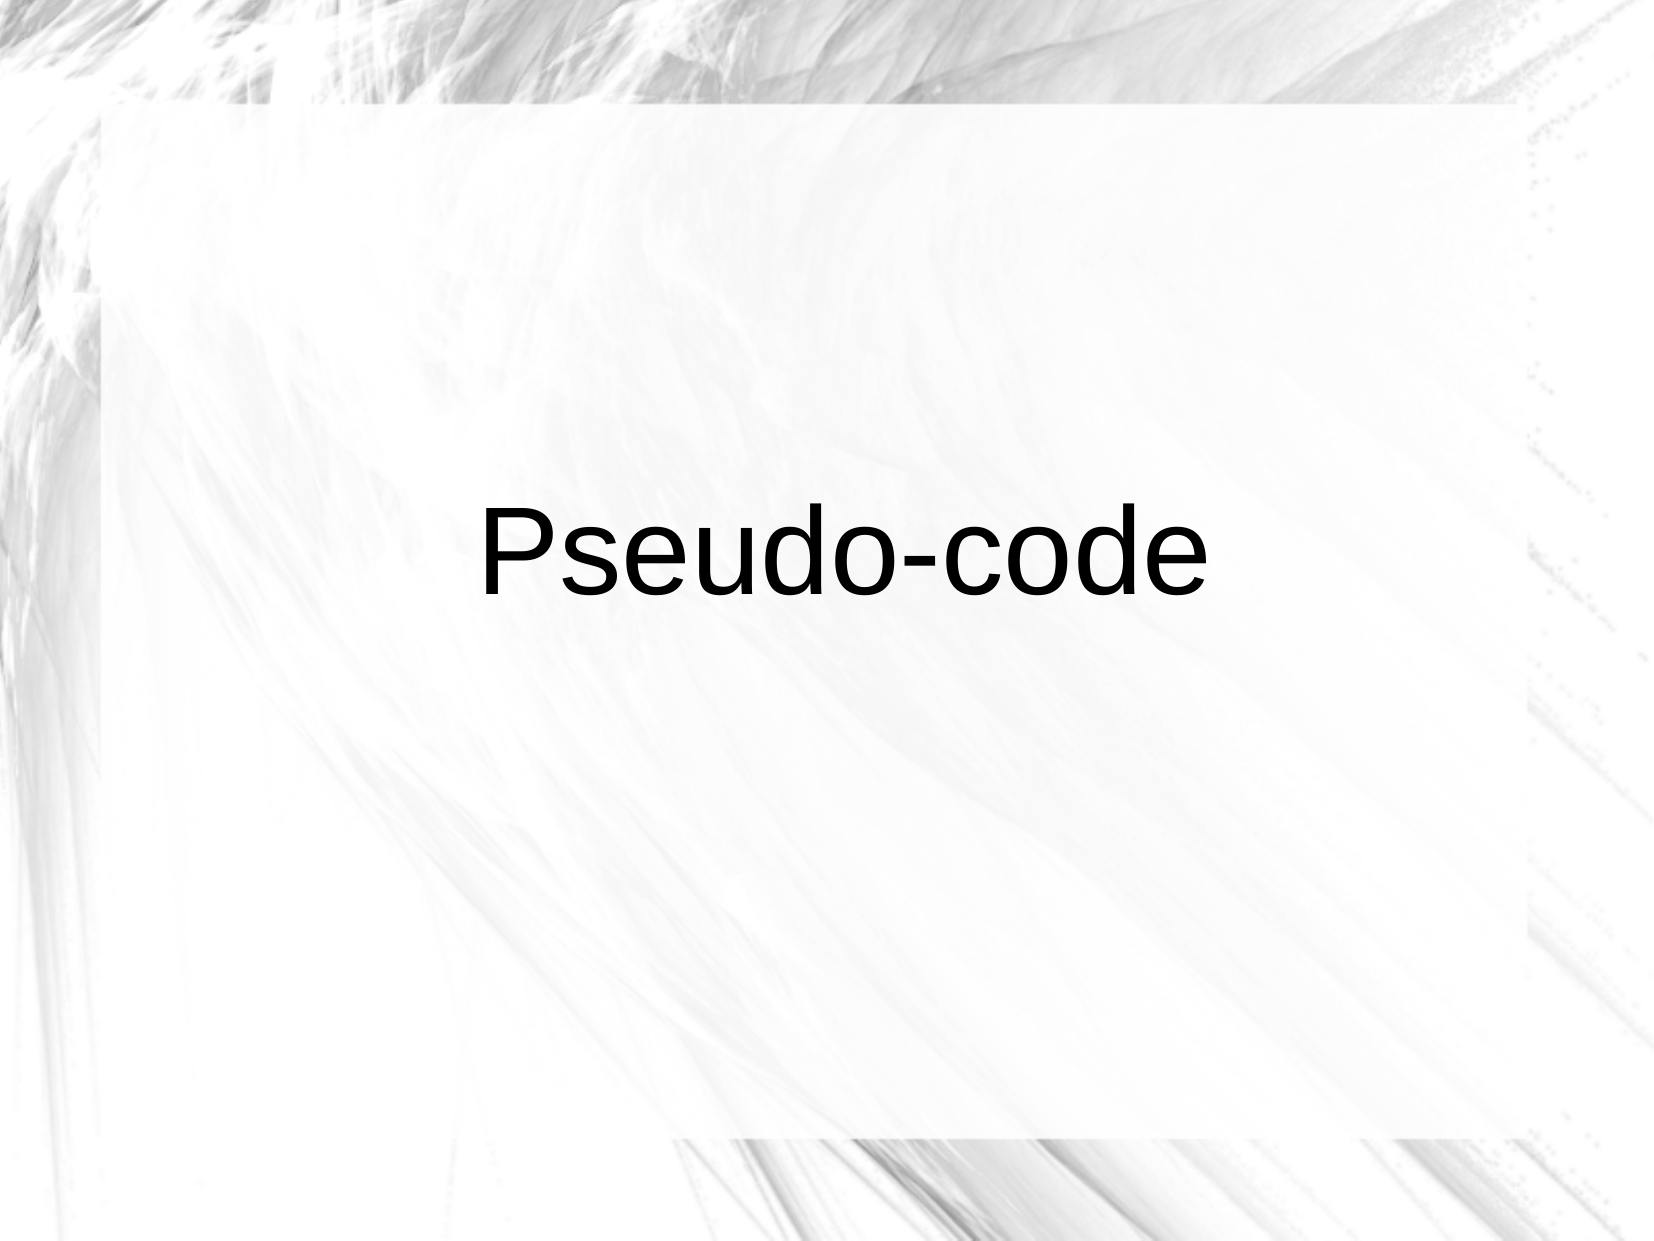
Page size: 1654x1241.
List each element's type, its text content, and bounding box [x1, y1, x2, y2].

picture [0, 0, 1654, 1241]
list Pseudo-code [118, 319, 1571, 1109]
